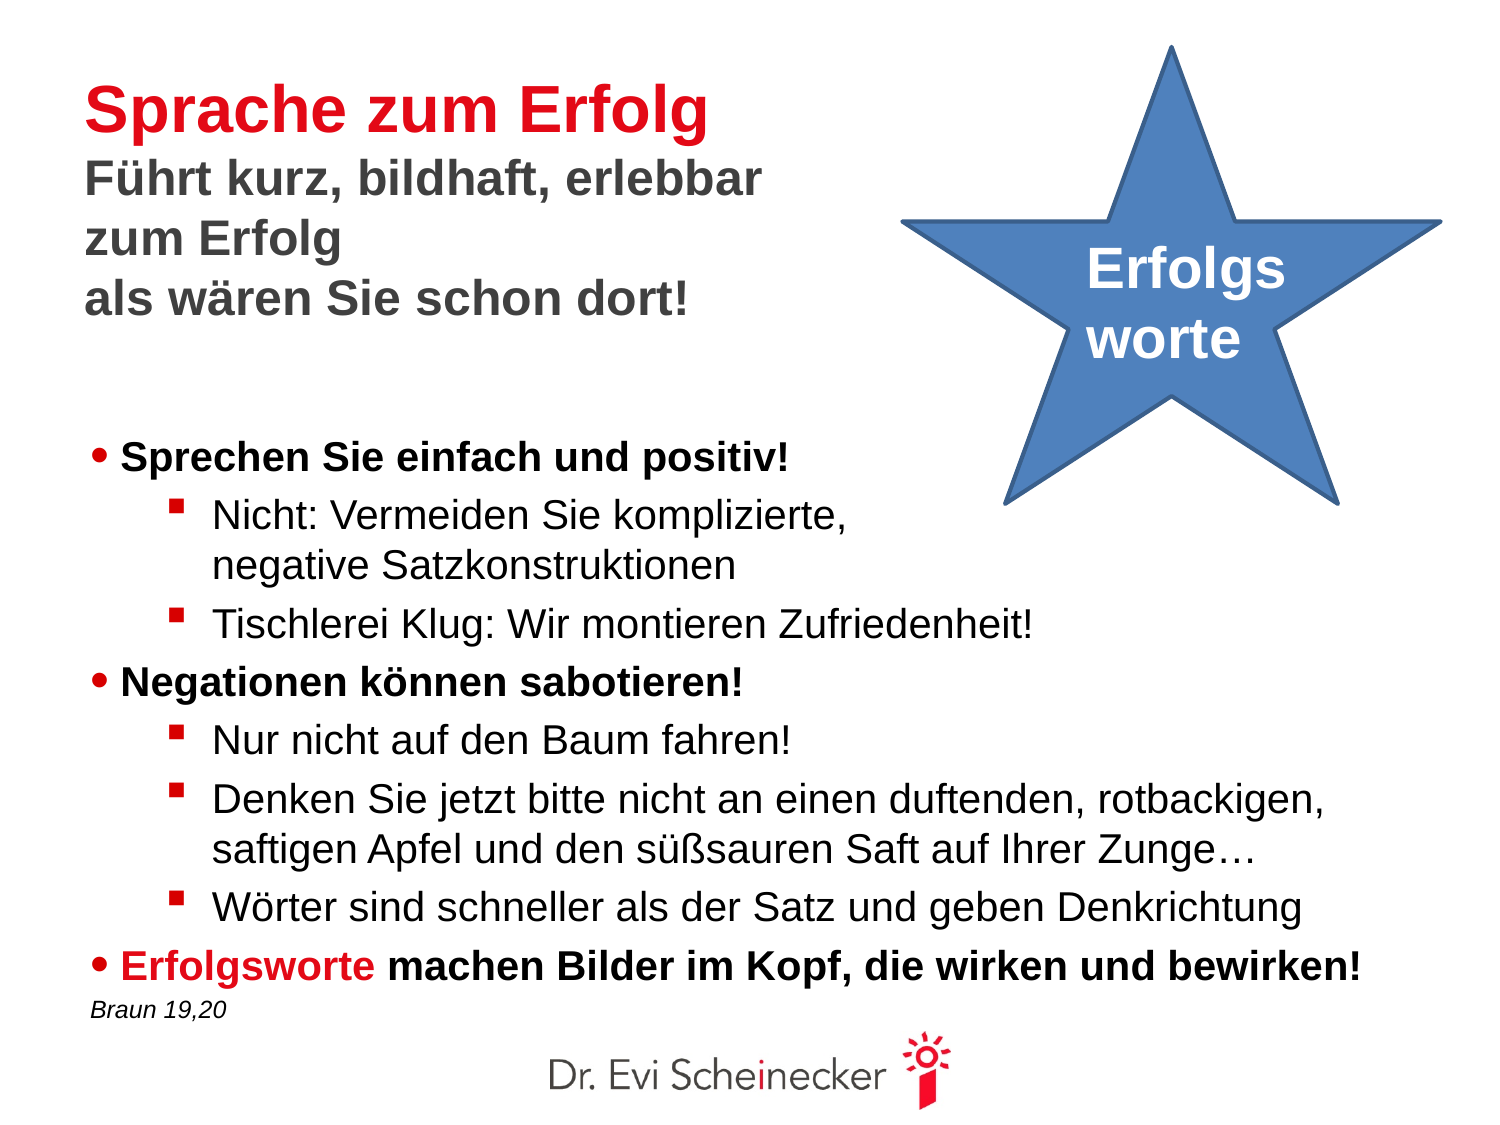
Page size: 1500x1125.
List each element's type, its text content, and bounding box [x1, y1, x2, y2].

text_box Sprache zum Erfolg Führt kurz, bildhaft, erlebbar zum Erfolg als wären Sie schon dort! [70, 58, 856, 334]
text_box [900, 44, 1443, 506]
list Sprechen Sie einfach und positiv! Nicht: Vermeiden Sie komplizierte, negative Satzkonstruktionen Tischlerei Klug: Wir montieren Zufriedenheit! Negationen können sabotieren! Nur nicht auf den Baum fahren! Denken Sie jetzt bitte nicht an einen duftenden, rotbackigen, saftigen Apfel und den süßsauren Saft auf Ihrer Zunge… Wörter sind schneller als der Satz und geben Denkrichtung Erfolgsworte machen Bilder im Kopf, die wirken und bewirken! Braun 19,20 [75, 421, 1425, 1067]
text_box Erfolgsworte [1071, 222, 1324, 378]
picture [550, 1067, 951, 1110]
